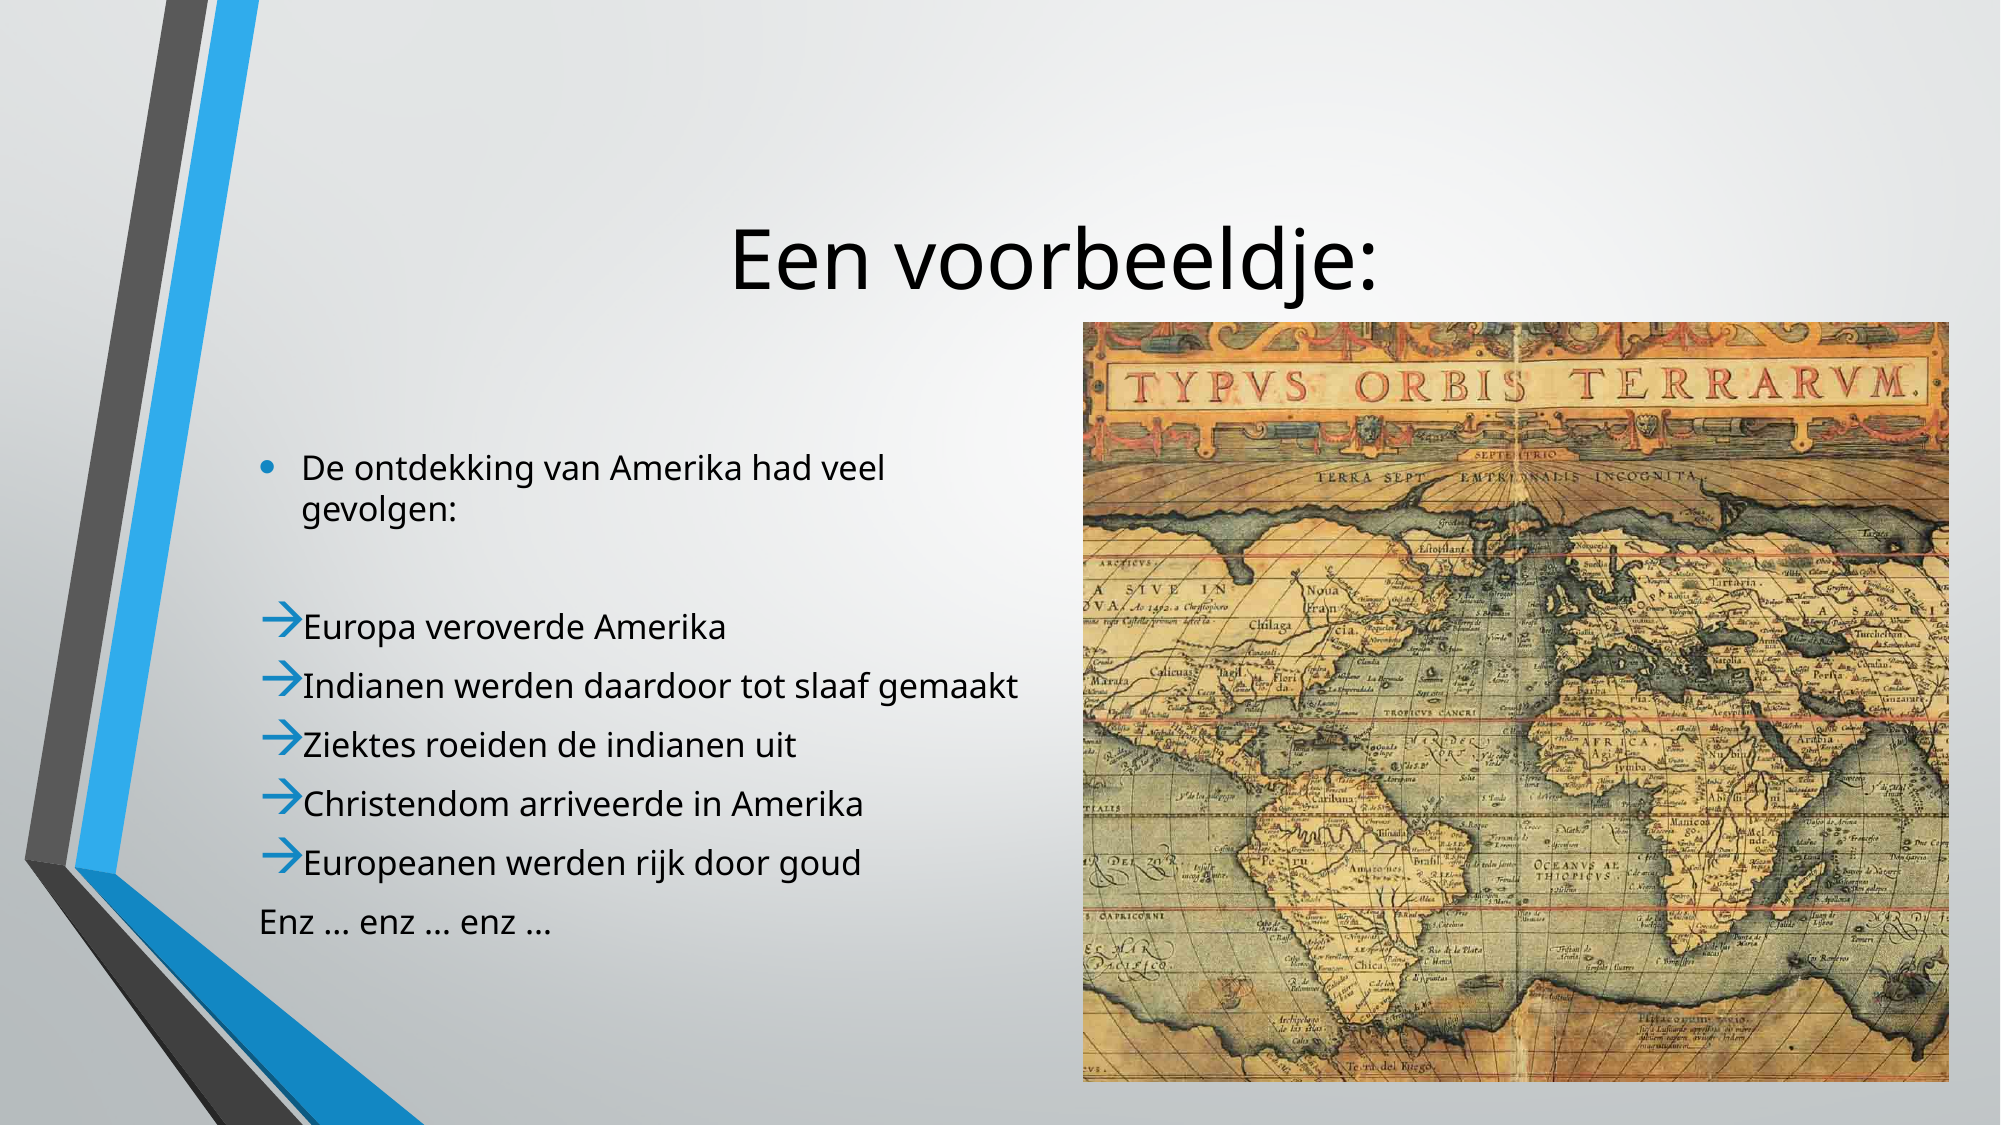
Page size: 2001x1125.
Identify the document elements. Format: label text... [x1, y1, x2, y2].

title Een voorbeeldje: [243, 112, 1887, 400]
picture [1083, 321, 1950, 1083]
list De ontdekking van Amerika had veel gevolgen: Europa veroverde Amerika Indianen werden daardoor tot slaaf gemaakt Ziektes roeiden de indianen uit Christendom arriveerde in Amerika Europeanen werden rijk door goud Enz … enz … enz … [243, 437, 1047, 950]
